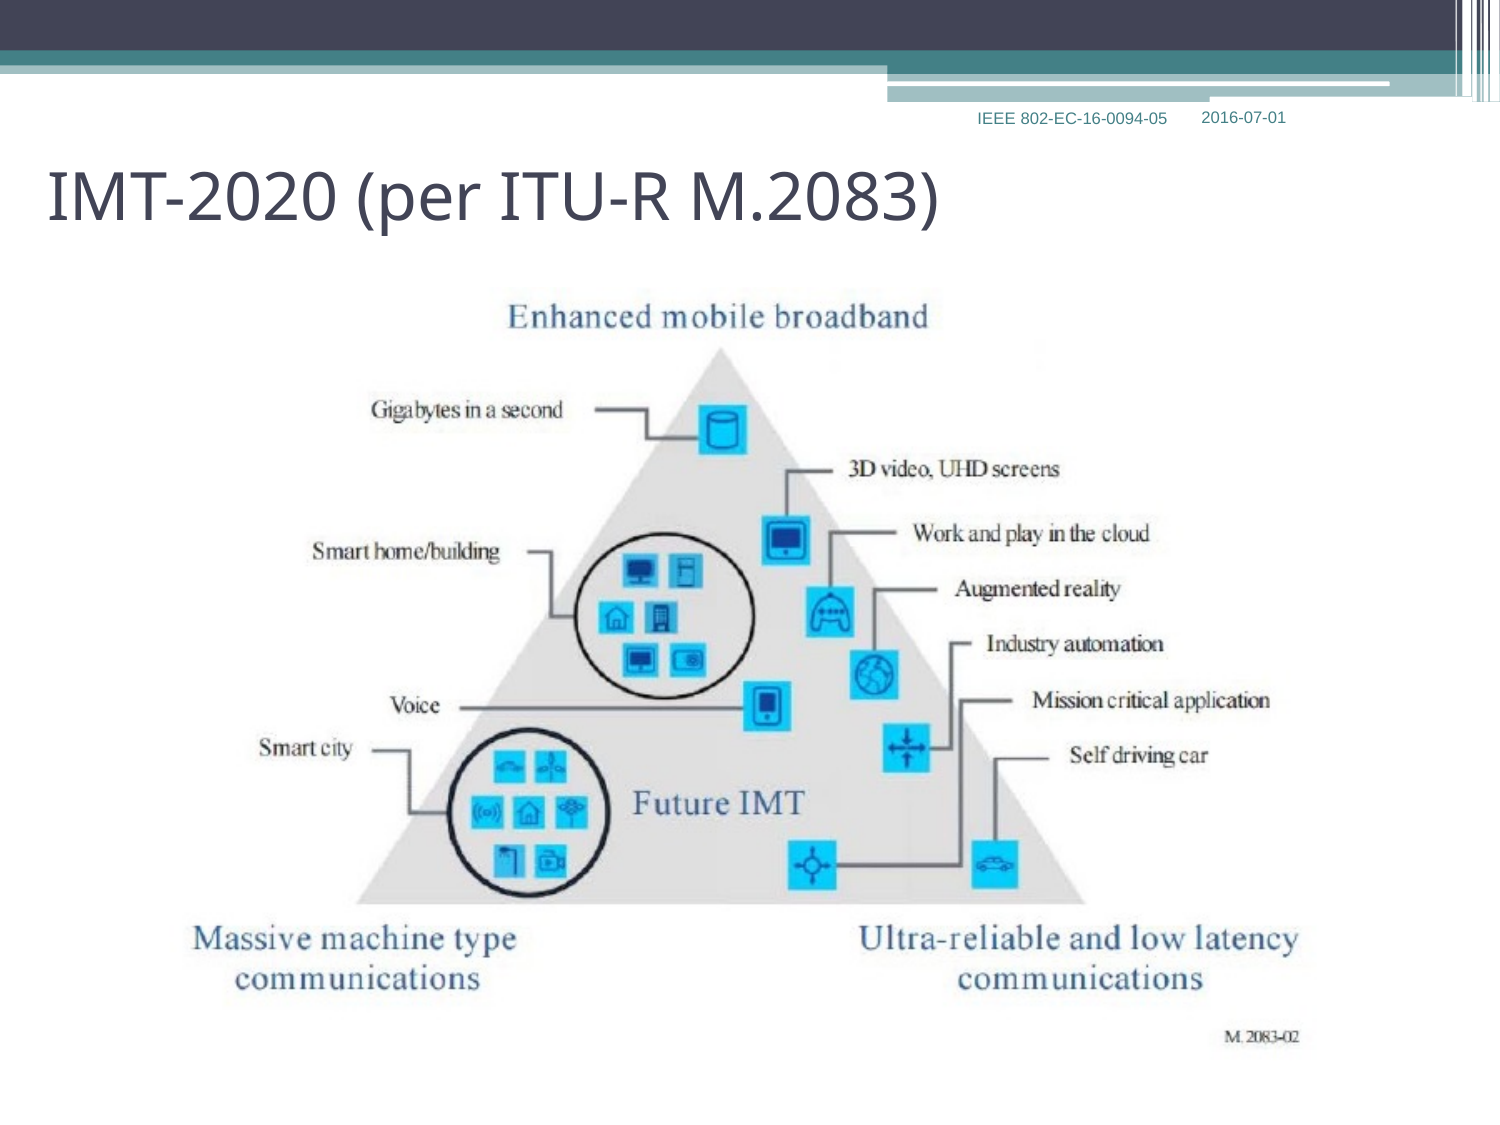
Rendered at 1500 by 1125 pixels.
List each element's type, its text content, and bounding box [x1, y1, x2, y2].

text_box 8 [1354, 0, 1500, 61]
text_box [1490, 61, 1500, 102]
title IMT-2020 (per ITU-R M.2083) [39, 136, 1473, 251]
picture [37, 287, 1460, 1061]
text_box [1462, 61, 1472, 96]
